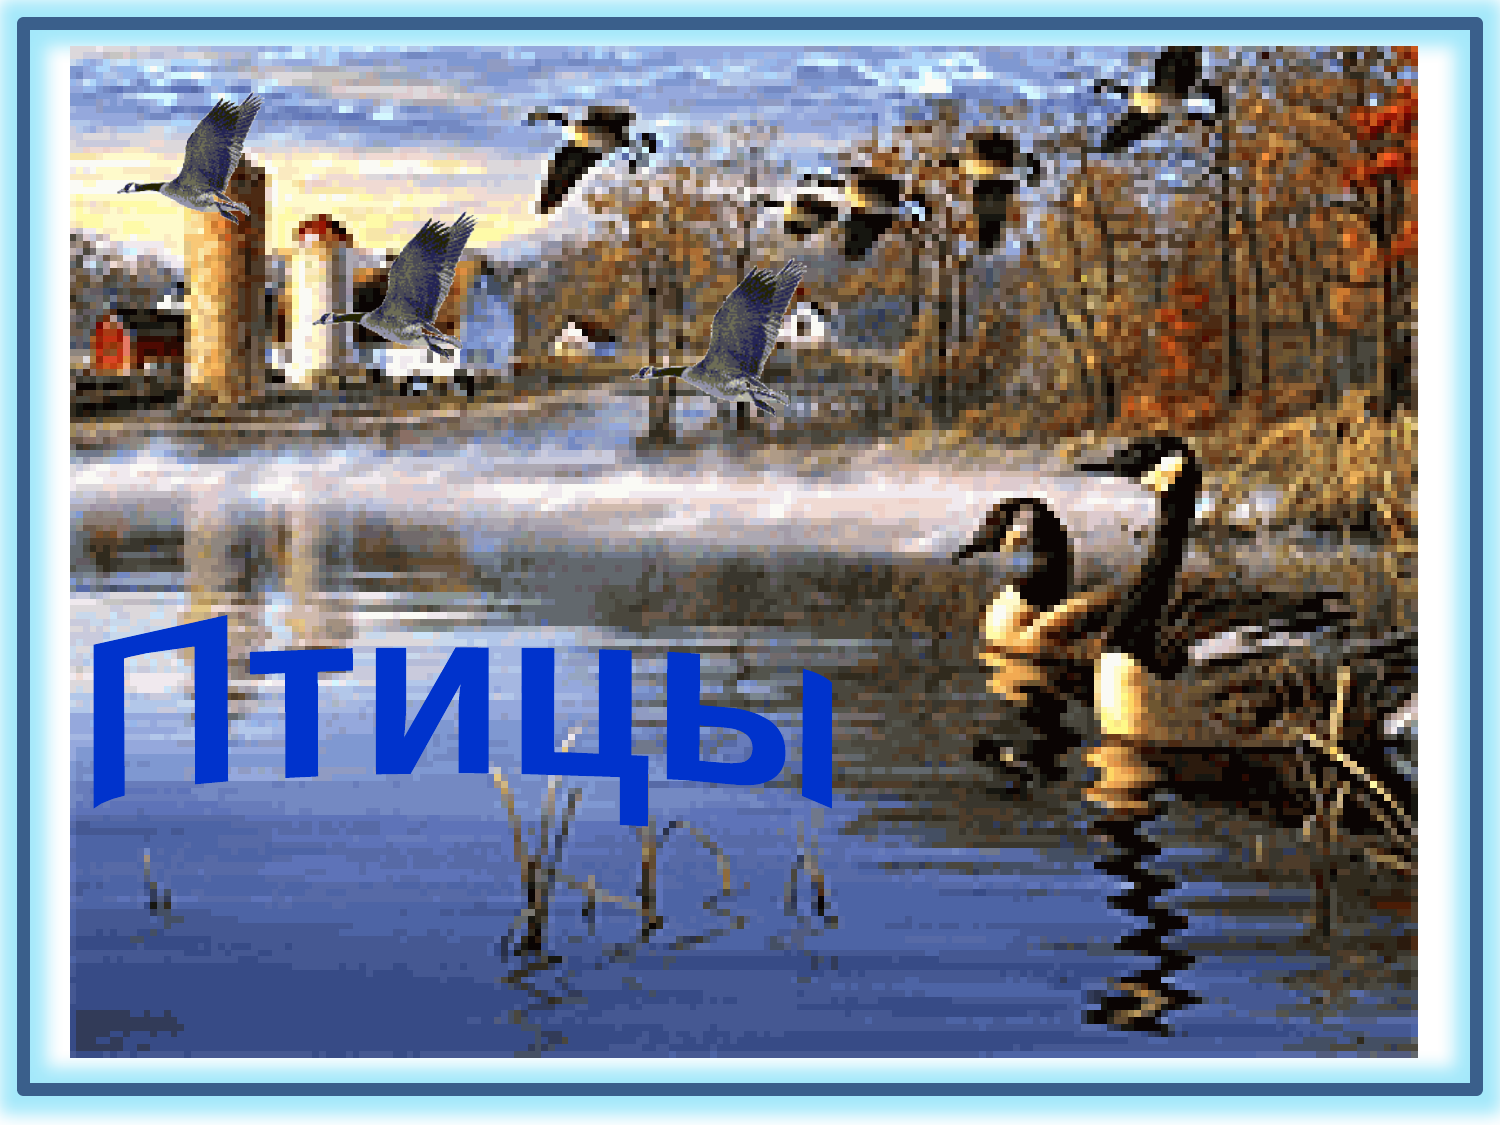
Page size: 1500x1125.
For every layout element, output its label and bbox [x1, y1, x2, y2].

text_box [21, 21, 1479, 1092]
picture [70, 46, 1419, 1058]
